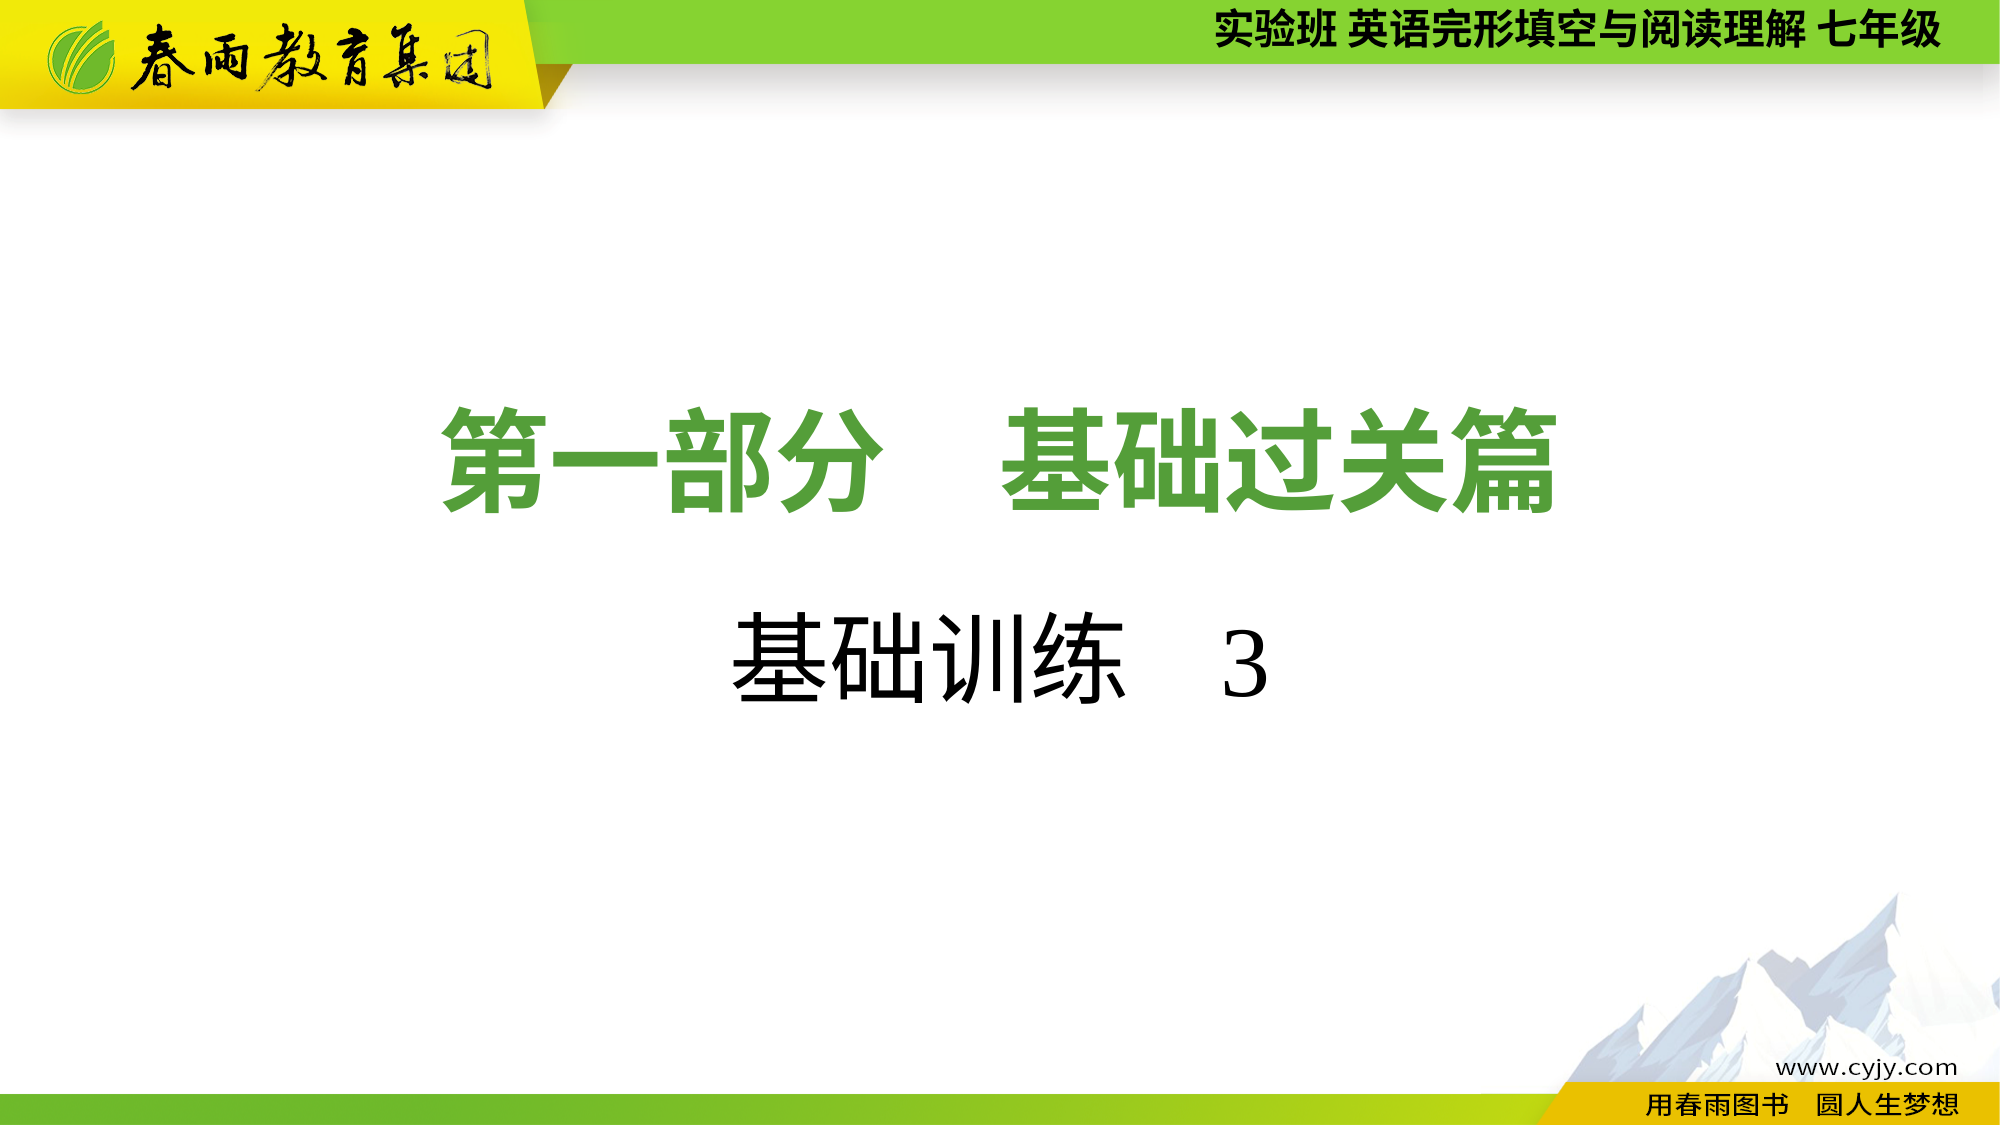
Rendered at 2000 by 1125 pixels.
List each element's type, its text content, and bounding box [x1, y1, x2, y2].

picture [0, 0, 2000, 1125]
text_box 第一部分 基础过关篇 [54, 316, 1946, 528]
text_box 基础训练 3 [54, 528, 1946, 724]
